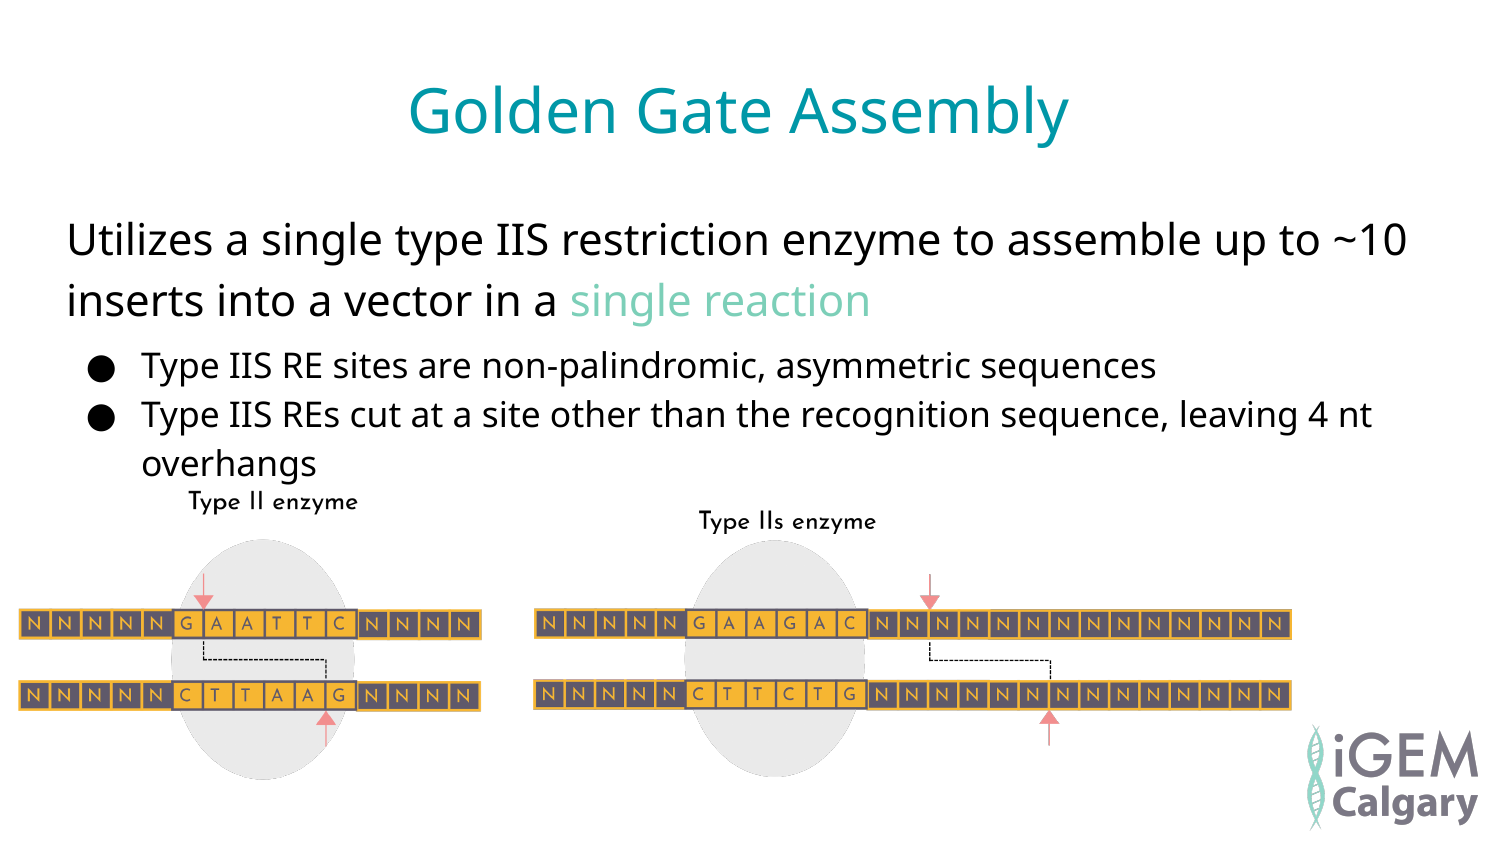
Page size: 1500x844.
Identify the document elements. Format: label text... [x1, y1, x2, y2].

text_box Golden Gate Assembly [40, 56, 1438, 151]
picture [18, 469, 1311, 820]
text_box Type IIS RE sites are non-palindromic, asymmetric sequences Type IIS REs cut at a site other than the recognition sequence, leaving 4 nt overhangs [51, 321, 1449, 817]
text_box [1304, 717, 1488, 833]
text_box Utilizes a single type IIS restriction enzyme to assemble up to ~10 inserts into a vector in a single reaction [51, 189, 1449, 283]
